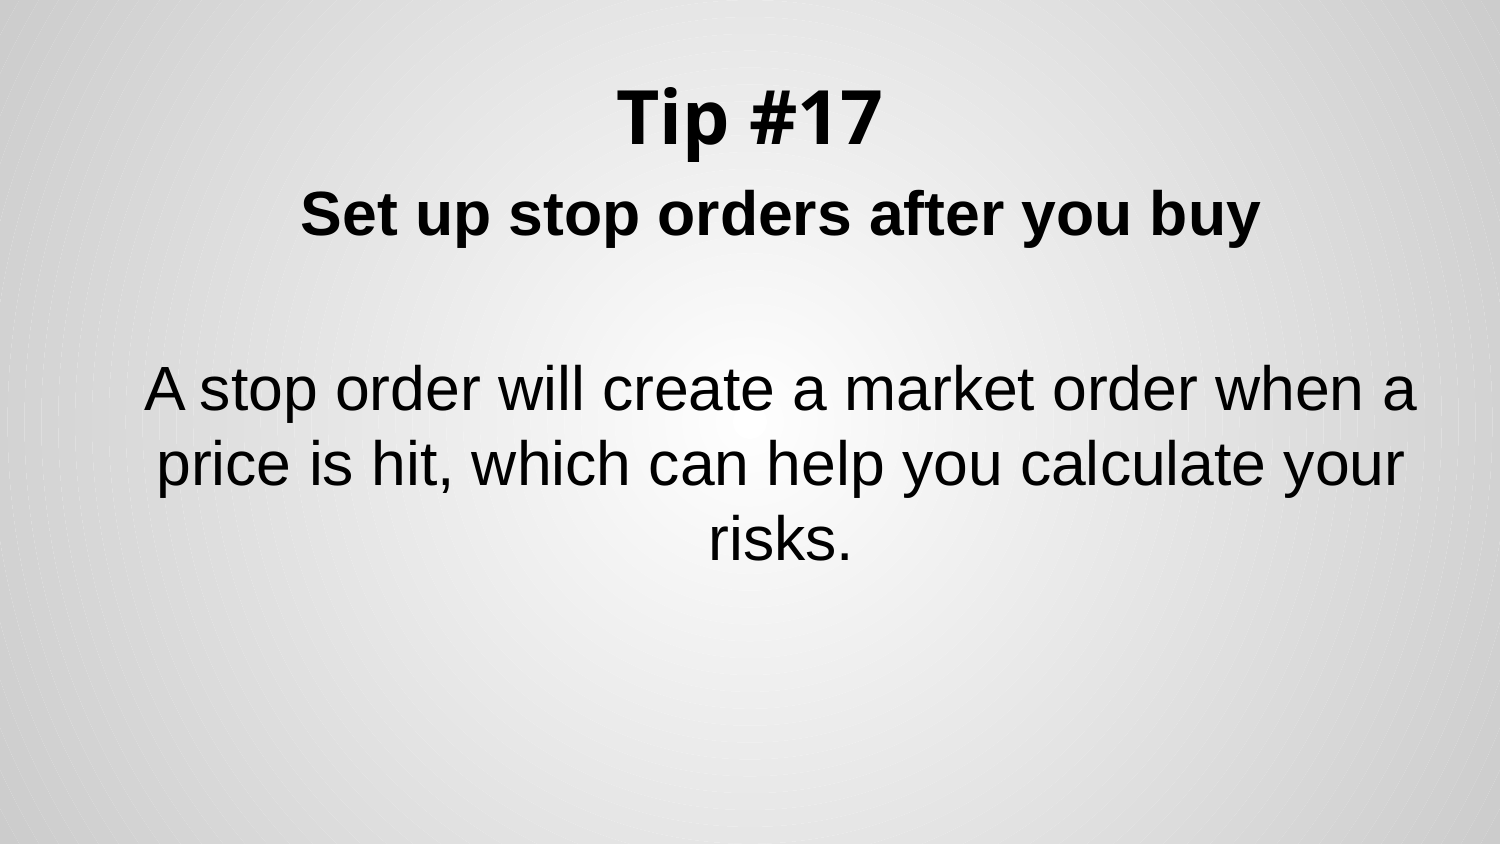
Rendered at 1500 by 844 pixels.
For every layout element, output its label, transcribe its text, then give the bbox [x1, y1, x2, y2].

list Set up stop orders after you buy A stop order will create a market order when a price is hit, which can help you calculate your risks. [106, 70, 1457, 754]
title Tip #17 [75, 33, 1425, 175]
